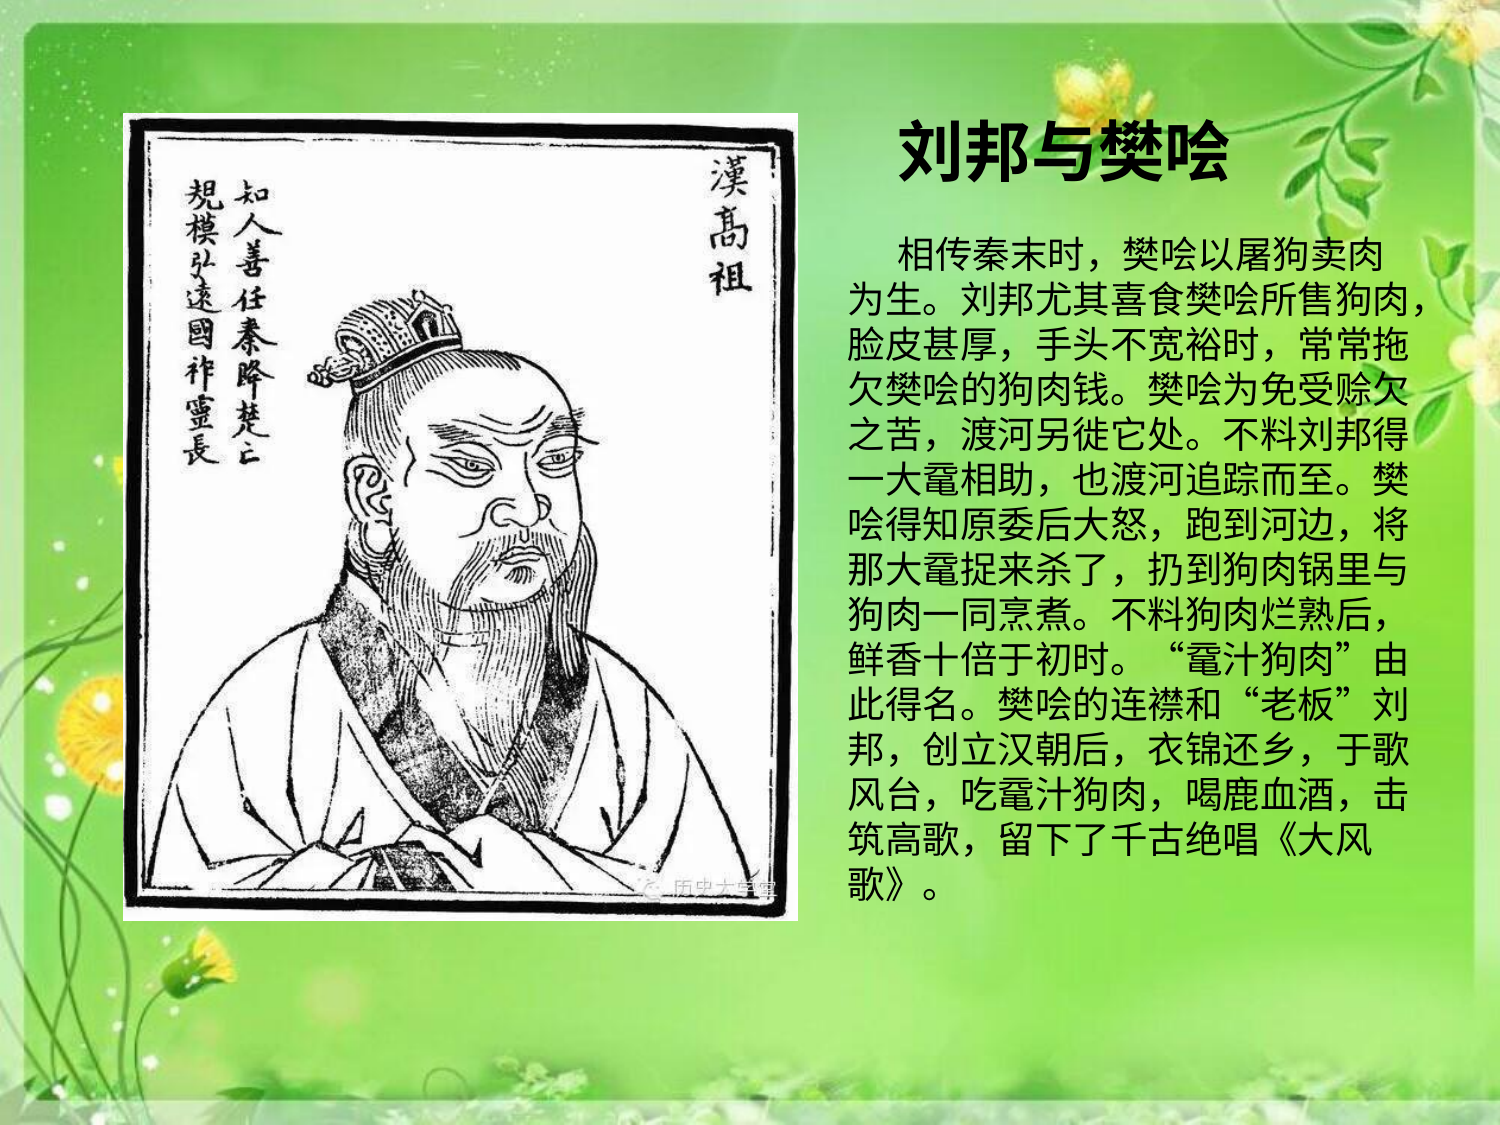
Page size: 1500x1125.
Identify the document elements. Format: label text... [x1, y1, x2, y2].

picture [0, 0, 1500, 1125]
text_box 刘邦与樊哙 [832, 102, 1477, 198]
text_box 相传秦末时，樊哙以屠狗卖肉为生。刘邦尤其喜食樊哙所售狗肉，脸皮甚厚，手头不宽裕时，常常拖欠樊哙的狗肉钱。樊哙为免受赊欠之苦，渡河另徙它处。不料刘邦得一大鼋相助，也渡河追踪而至。樊哙得知原委后大怒，跑到河边，将那大鼋捉来杀了，扔到狗肉锅里与狗肉一同烹煮。不料狗肉烂熟后，鲜香十倍于初时。“鼋汁狗肉”由此得名。樊哙的连襟和“老板”刘邦，创立汉朝后，衣锦还乡，于歌风台，吃鼋汁狗肉，喝鹿血酒，击筑高歌，留下了千古绝唱《大风歌》。 [832, 223, 1430, 914]
